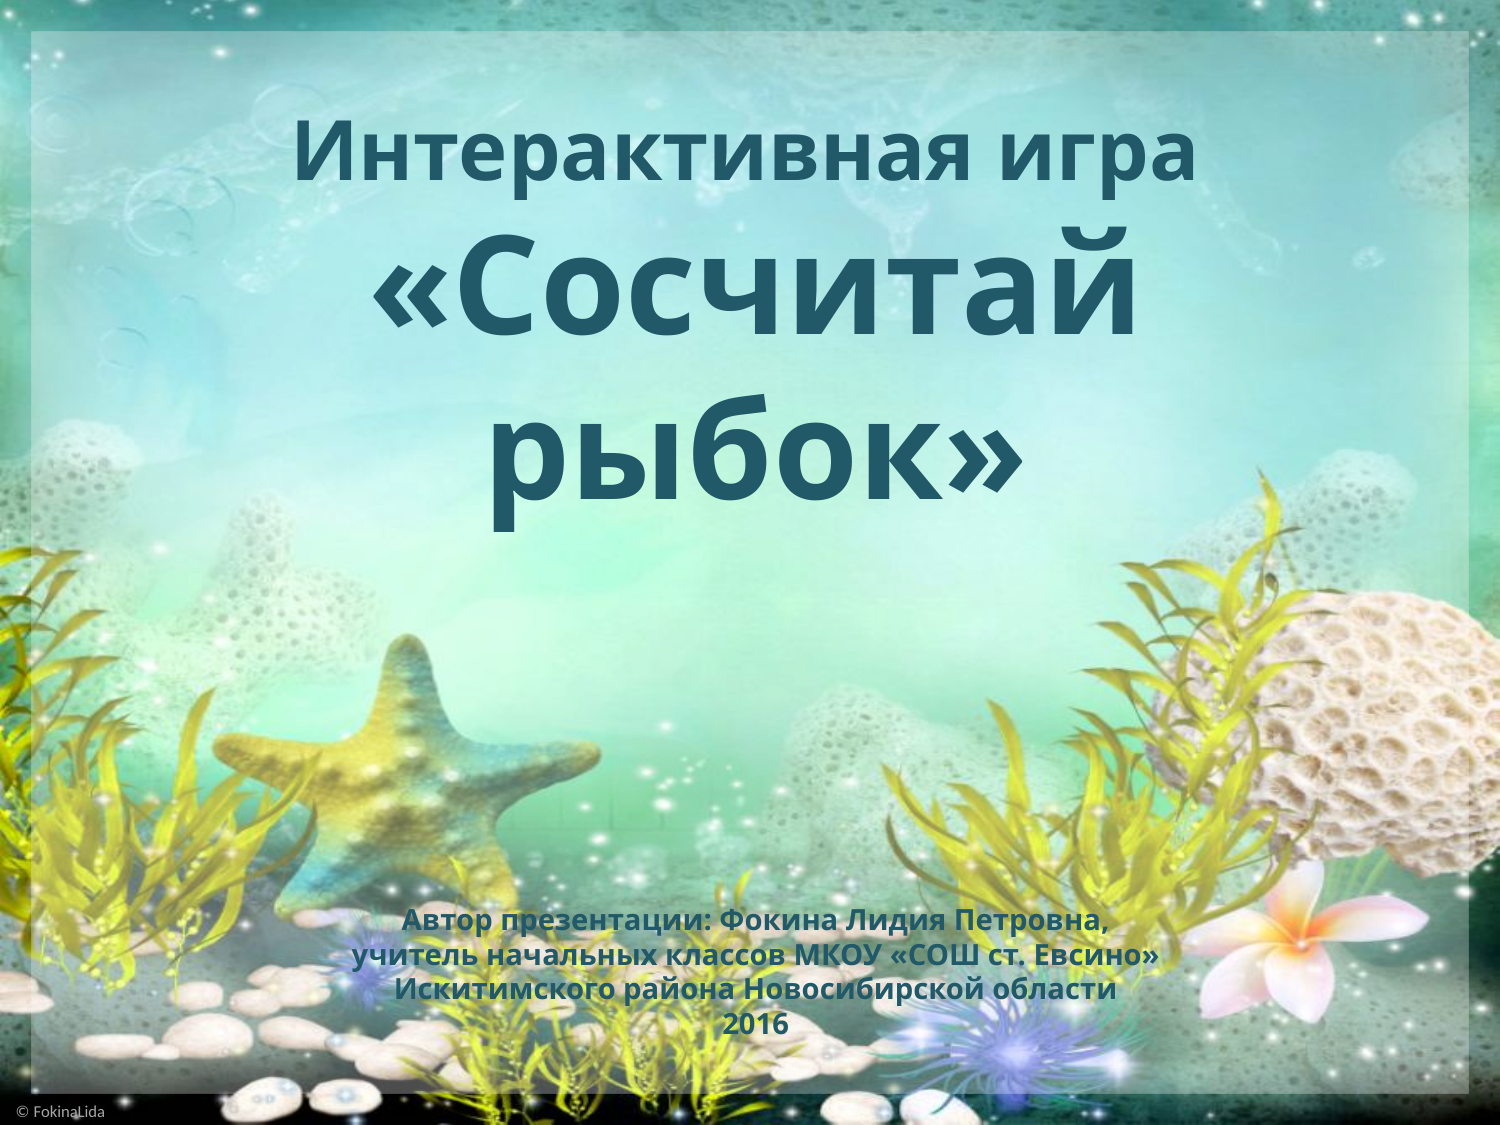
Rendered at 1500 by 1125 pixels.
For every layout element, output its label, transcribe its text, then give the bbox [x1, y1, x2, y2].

text_box Интерактивная игра «Сосчитай рыбок» [64, 90, 1447, 535]
text_box Автор презентации: Фокина Лидия Петровна, учитель начальных классов МКОУ «СОШ ст. Евсино» Искитимского района Новосибирской области 2016 [312, 893, 1199, 1061]
picture [0, 0, 1500, 1125]
